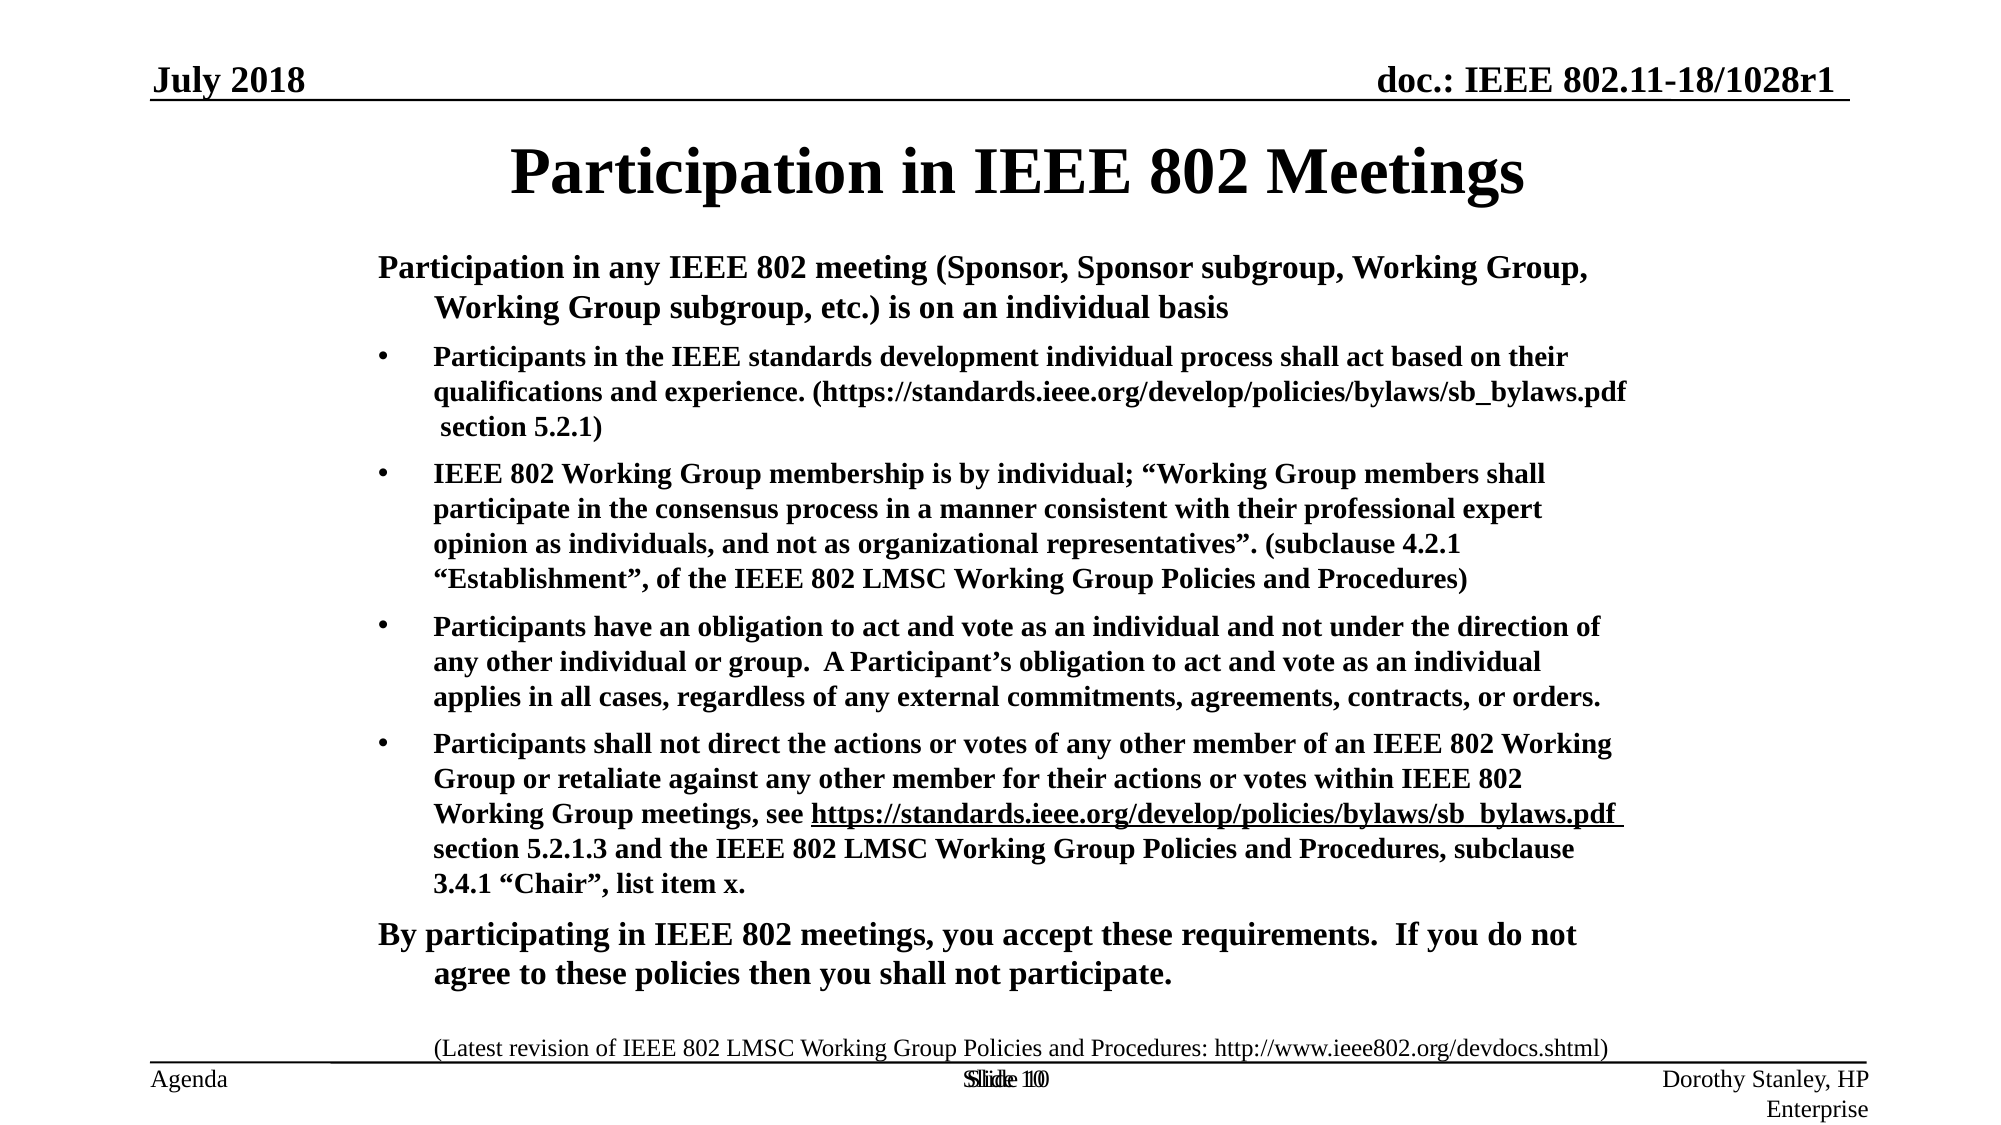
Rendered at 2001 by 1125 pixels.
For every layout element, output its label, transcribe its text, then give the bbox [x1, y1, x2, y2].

slide_number Slide 10 [964, 1062, 1053, 1093]
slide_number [152, 54, 567, 100]
title Participation in IEEE 802 Meetings [362, 72, 1675, 263]
footer Dorothy Stanley, HP Enterprise [1609, 1062, 1869, 1093]
text_box Participation in any IEEE 802 meeting (Sponsor, Sponsor subgroup, Working Group, Working Group subgroup, etc.) is on an individual basis Participants in the IEEE standards development individual process shall act based on their qualifications and experience. (https://standards.ieee.org/develop/policies/bylaws/sb_bylaws.pdf section 5.2.1) IEEE 802 Working Group membership is by individual; “Working Group members shall participate in the consensus process in a manner consistent with their professional expert opinion as individuals, and not as organizational representatives”. (subclause 4.2.1 “Establishment”, of the IEEE 802 LMSC Working Group Policies and Procedures) Participants have an obligation to act and vote as an individual and not under the direction of any other individual or group. A Participant’s obligation to act and vote as an individual applies in all cases, regardless of any external commitments, agreements, contracts, or orders. Participants shall not direct the actions or votes of any other member of an IEEE 802 Working Group or retaliate against any other member for their actions or votes within IEEE 802 Working Group meetings, see https://standards.ieee.org/develop/policies/bylaws/sb_bylaws.pdf section 5.2.1.3 and the IEEE 802 LMSC Working Group Policies and Procedures, subclause 3.4.1 “Chair”, list item x. By participating in IEEE 802 meetings, you accept these requirements. If you do not agree to these policies then you shall not participate. (Latest revision of IEEE 802 LMSC Working Group Policies and Procedures: http://www.ieee802.org/devdocs.shtml) [362, 237, 1650, 995]
text_box Slide 10 [962, 1062, 1050, 1122]
